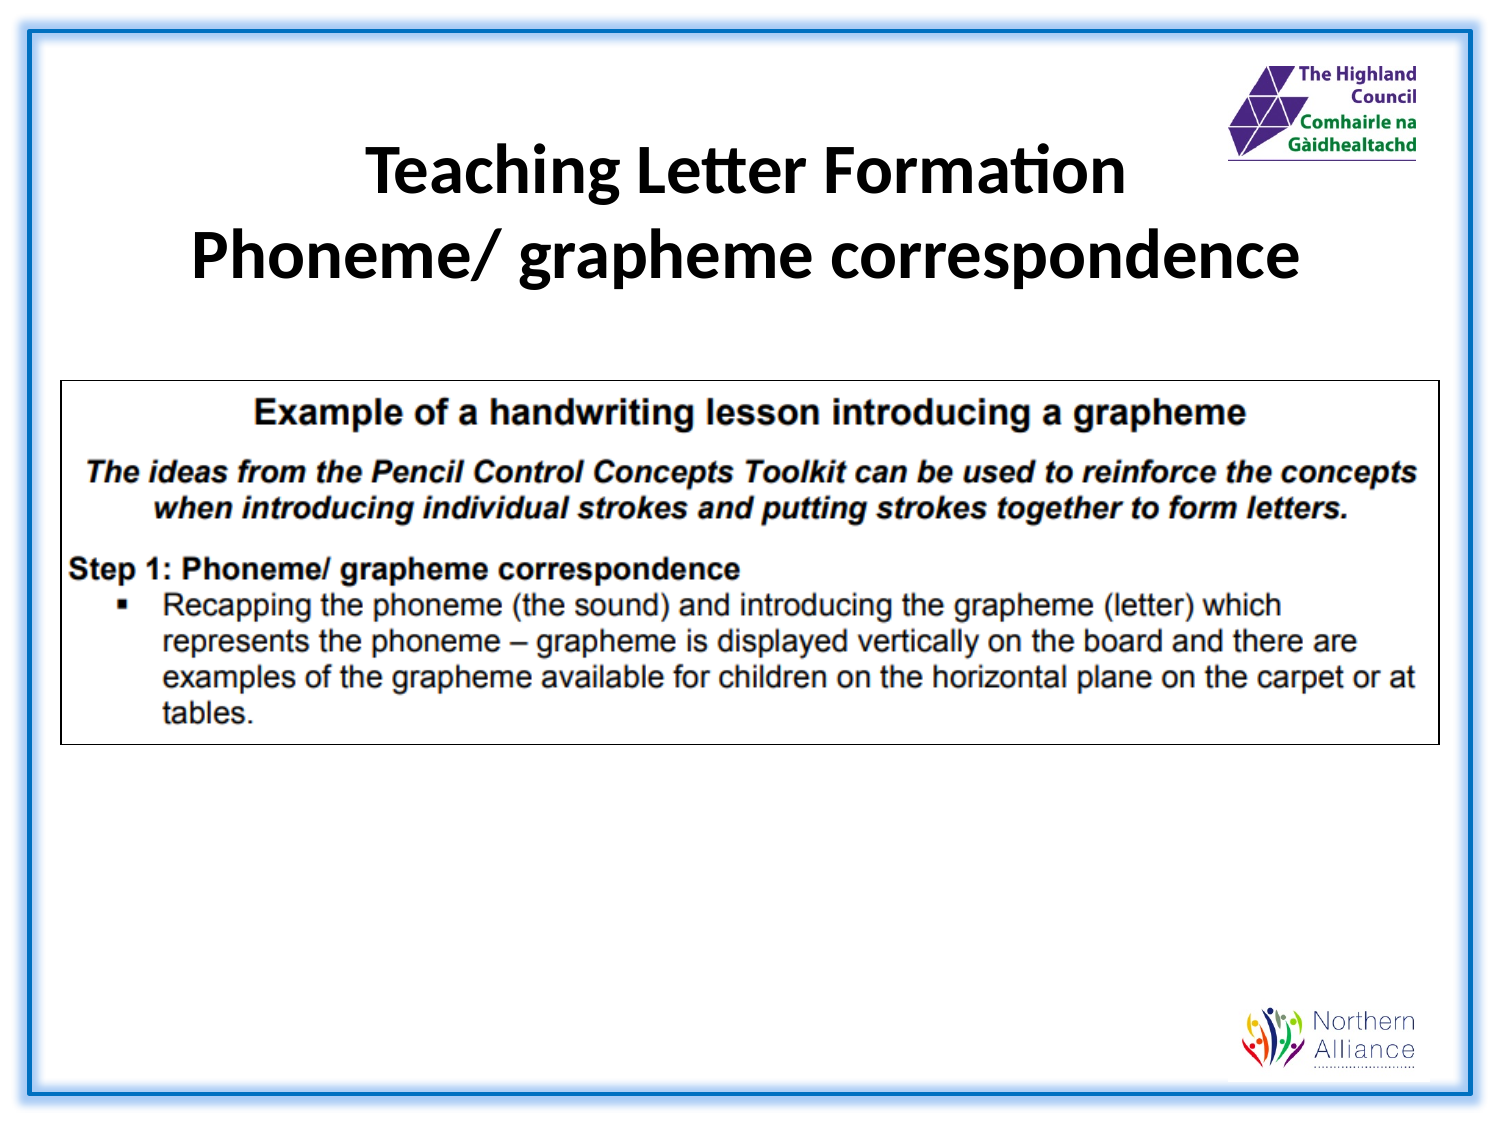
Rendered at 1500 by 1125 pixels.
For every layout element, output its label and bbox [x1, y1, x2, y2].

text_box [27, 29, 1473, 1096]
picture [61, 380, 1439, 744]
picture [1227, 987, 1430, 1082]
picture [1227, 66, 1416, 162]
